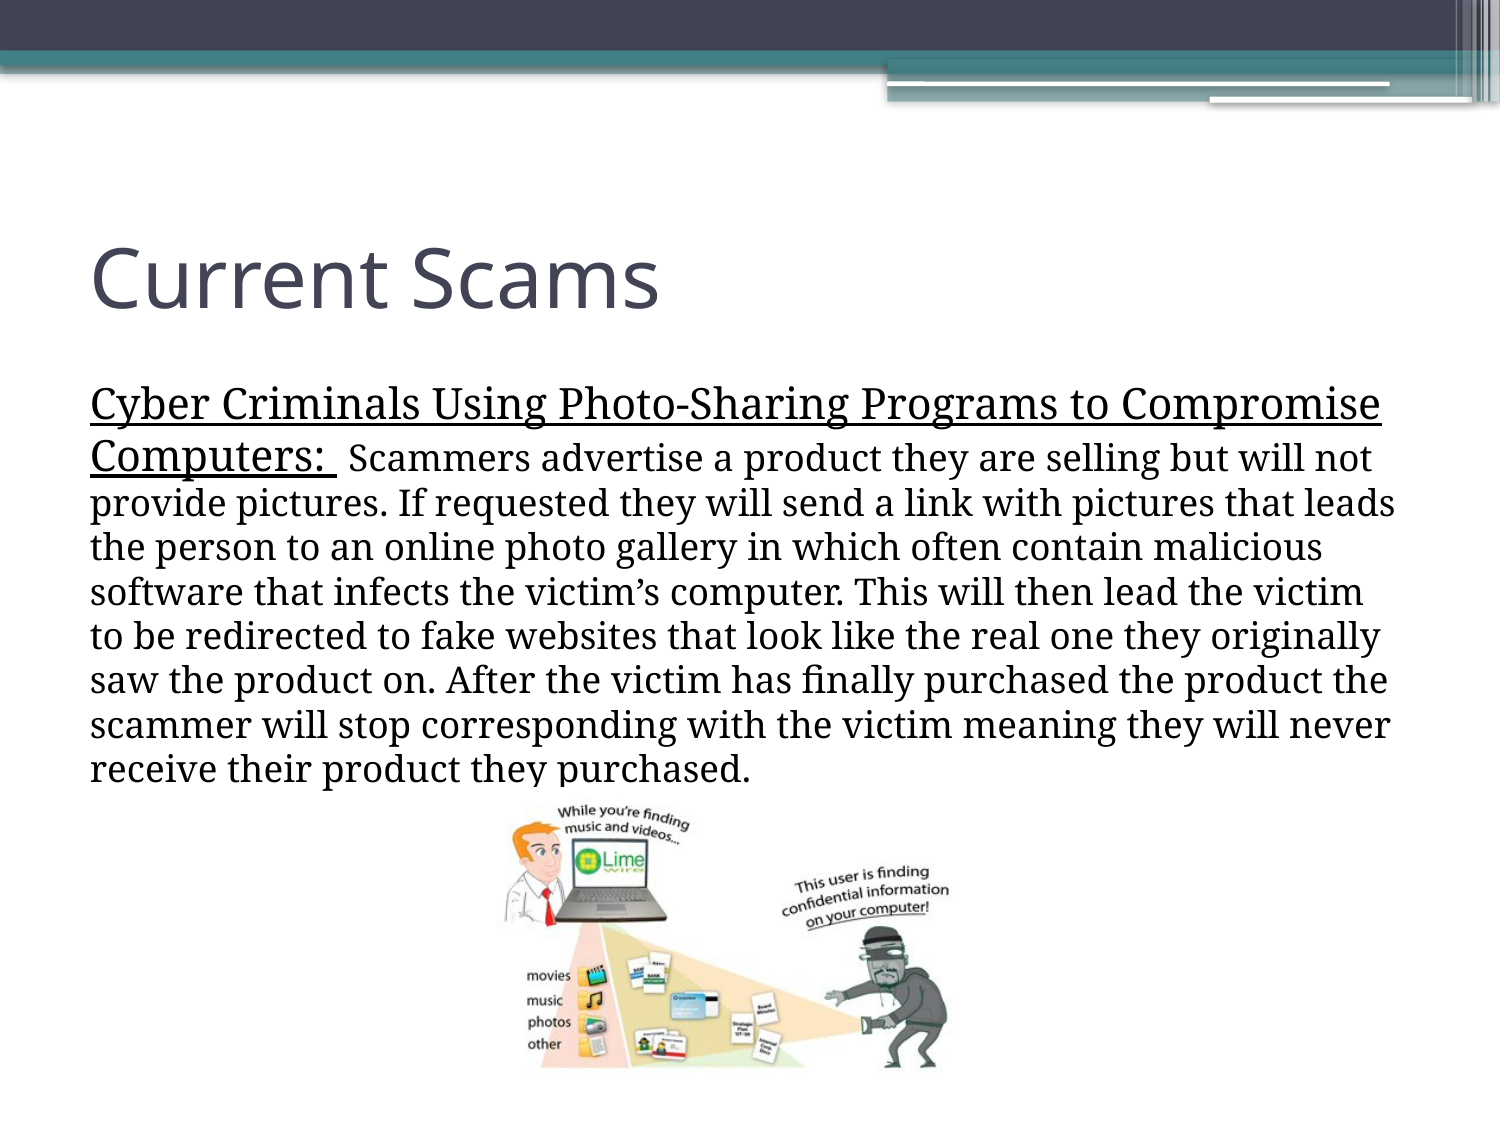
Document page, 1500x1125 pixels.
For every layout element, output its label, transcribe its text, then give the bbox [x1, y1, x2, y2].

picture [487, 787, 962, 1088]
title Current Scams [75, 187, 1425, 363]
list Cyber Criminals Using Photo-Sharing Programs to Compromise Computers: Scammers advertise a product they are selling but will not provide pictures. If requested they will send a link with pictures that leads the person to an online photo gallery in which often contain malicious software that infects the victim’s computer. This will then lead the victim to be redirected to fake websites that look like the real one they originally saw the product on. After the victim has finally purchased the product the scammer will stop corresponding with the victim meaning they will never receive their product they purchased. [75, 368, 1425, 913]
